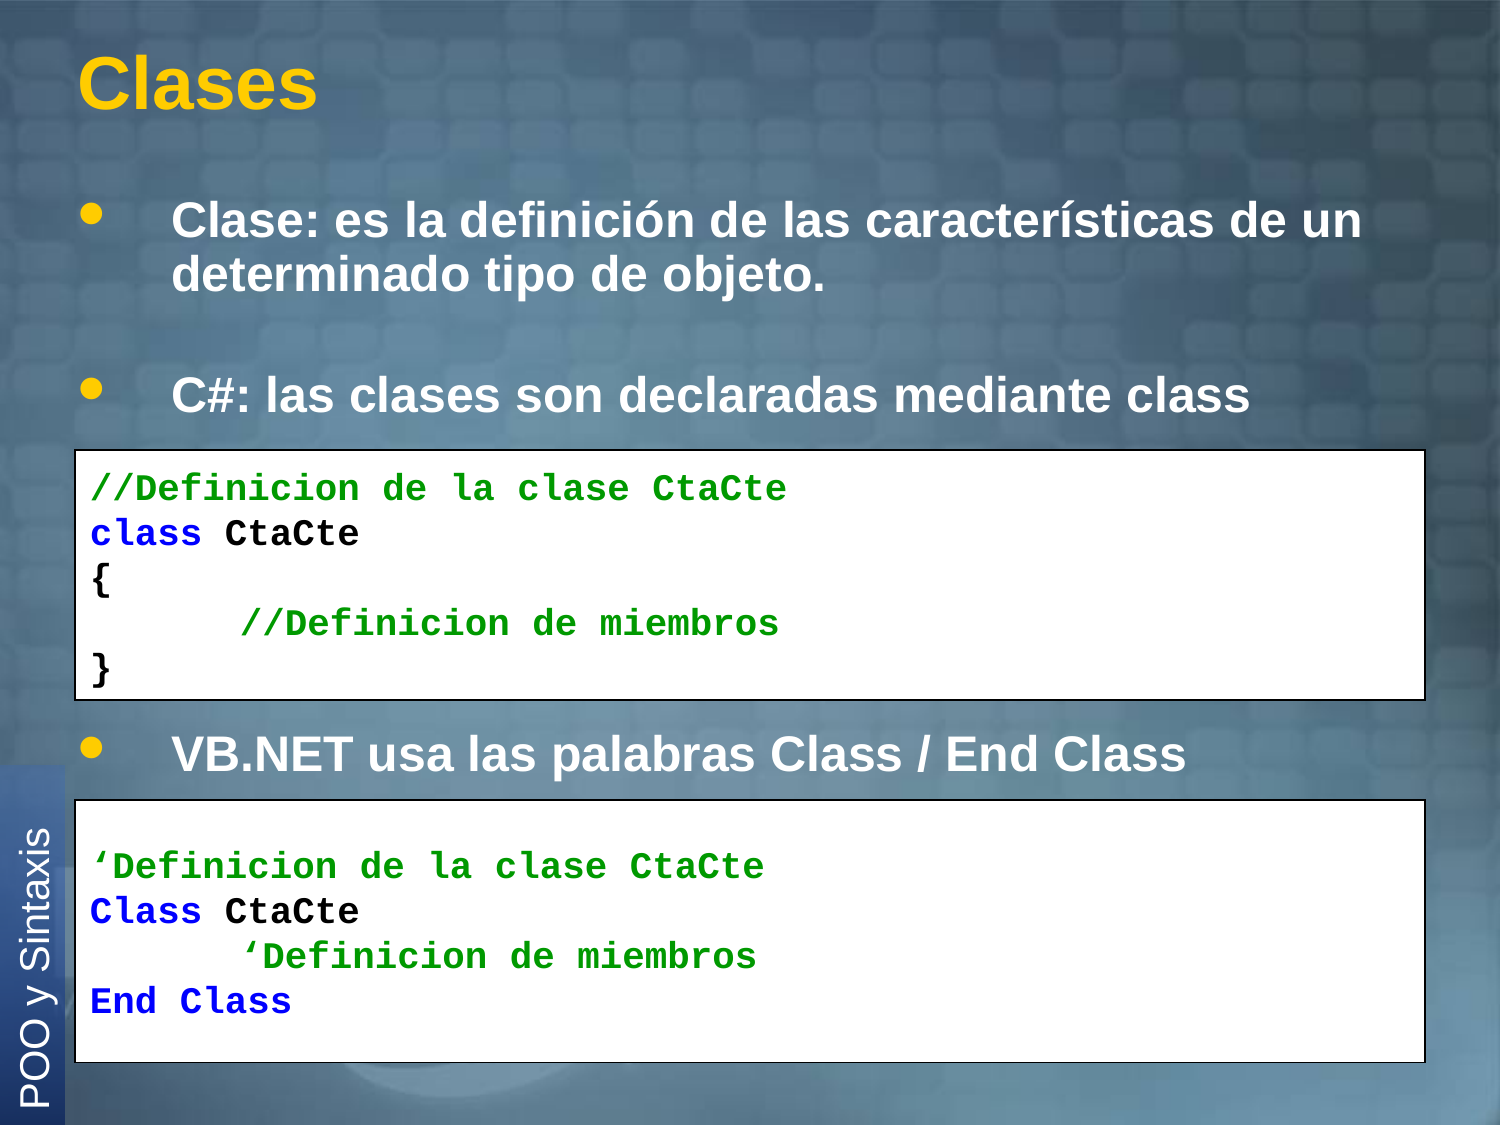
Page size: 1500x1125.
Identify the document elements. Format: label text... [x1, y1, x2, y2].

text_box ‘Definicion de la clase CtaCte Class CtaCte ‘Definicion de miembros End Class [74, 800, 1425, 1063]
title Clases [62, 37, 1469, 134]
text_box //Definicion de la clase CtaCte class CtaCte { //Definicion de miembros } [74, 450, 1425, 700]
list C#: las clases son declaradas mediante class [62, 362, 1439, 431]
text_box POO y Sintaxis [0, 765, 65, 1125]
text_box Clase: es la definición de las características de un determinado tipo de objeto. [62, 187, 1439, 311]
text_box VB.NET usa las palabras Class / End Class [62, 721, 1439, 790]
picture [0, 0, 1500, 1125]
